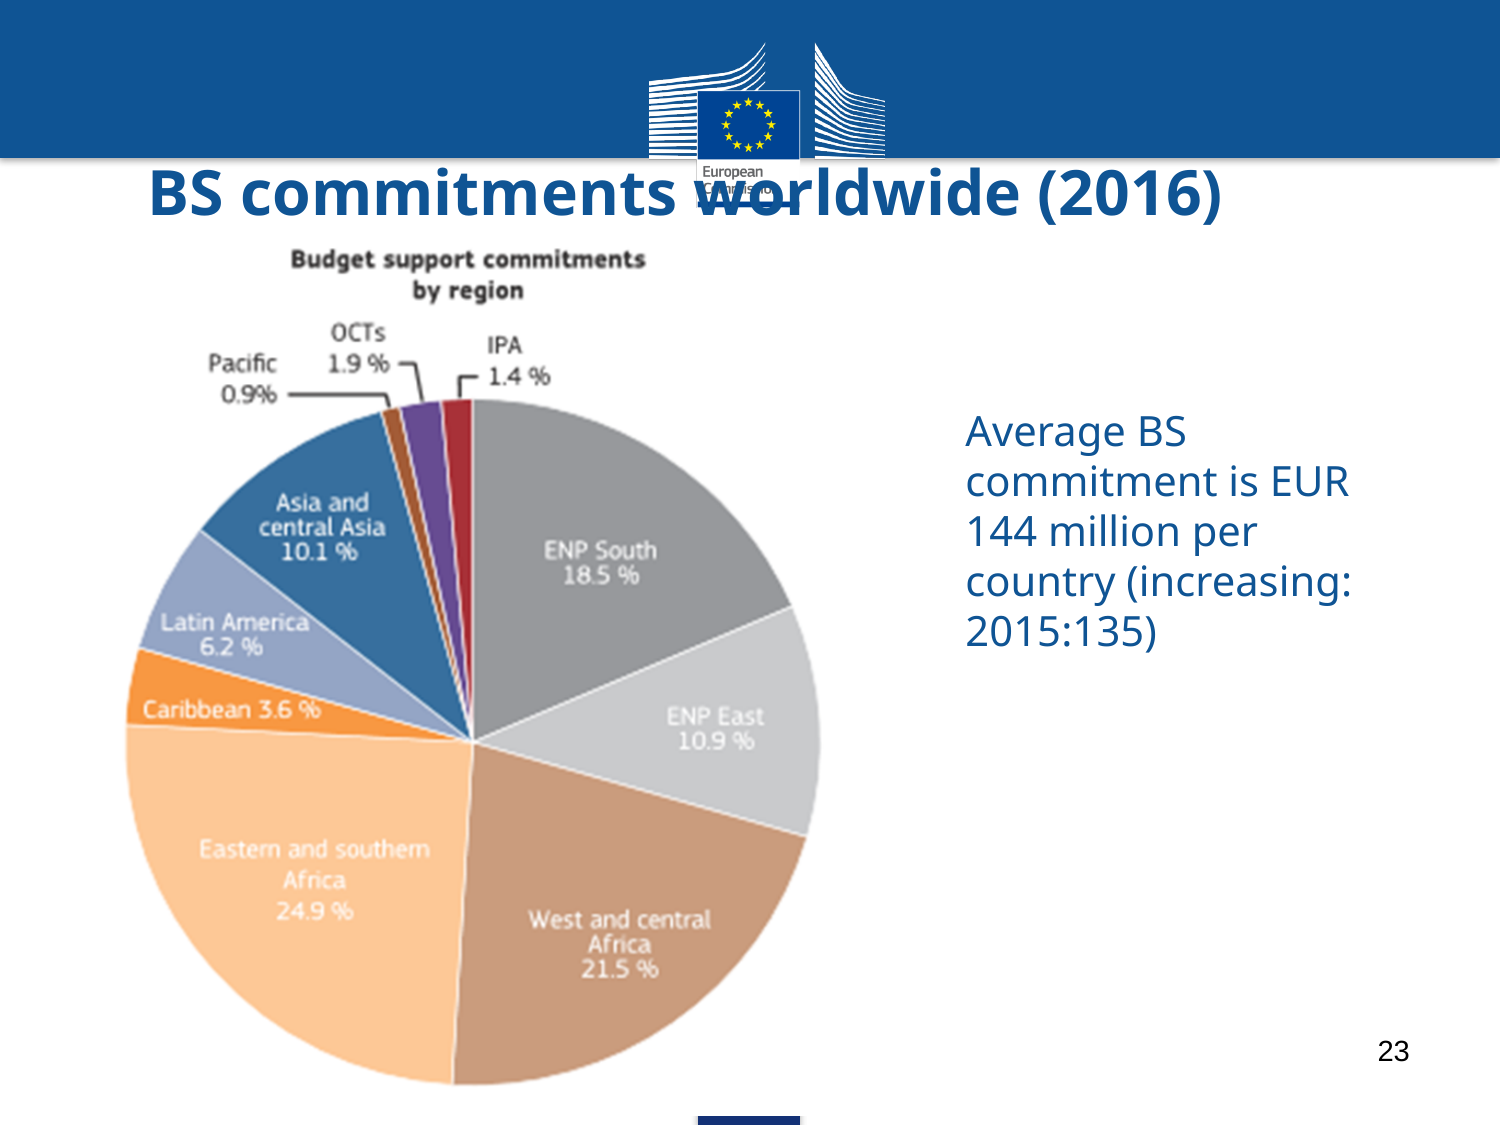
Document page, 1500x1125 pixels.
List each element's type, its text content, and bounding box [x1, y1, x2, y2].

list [100, 220, 951, 1116]
picture [649, 42, 885, 113]
text_box Average BS commitment is EUR 144 million per country (increasing: 2015:135) [956, 397, 1425, 662]
slide_number 23 [1074, 1024, 1426, 1103]
title BS commitments worldwide (2016) [73, 113, 1424, 268]
